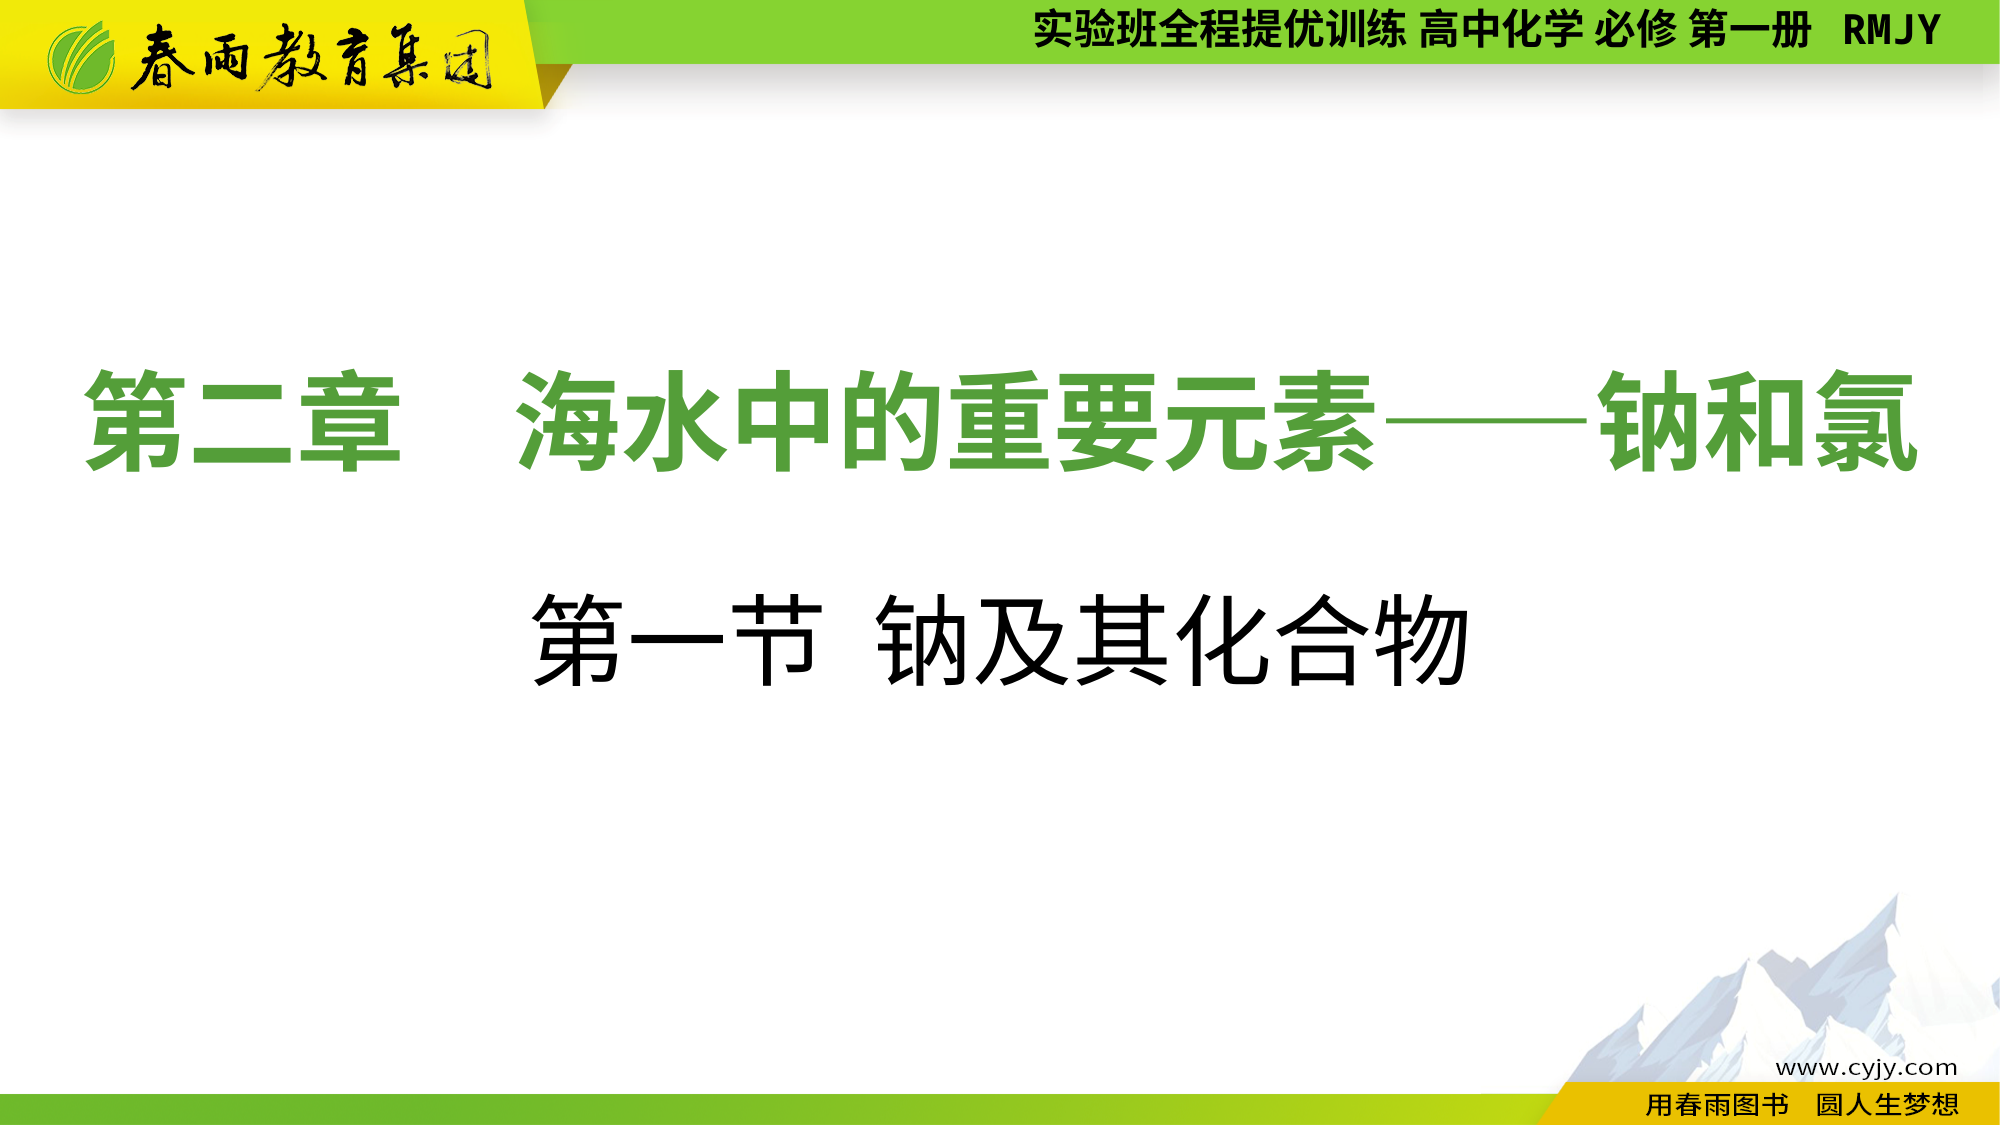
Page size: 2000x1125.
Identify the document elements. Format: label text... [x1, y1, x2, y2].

picture [0, 0, 2000, 1125]
text_box 第二章 海水中的重要元素——钠和氯 [54, 282, 1946, 492]
text_box 第一节 钠及其化合物 [54, 511, 1946, 706]
